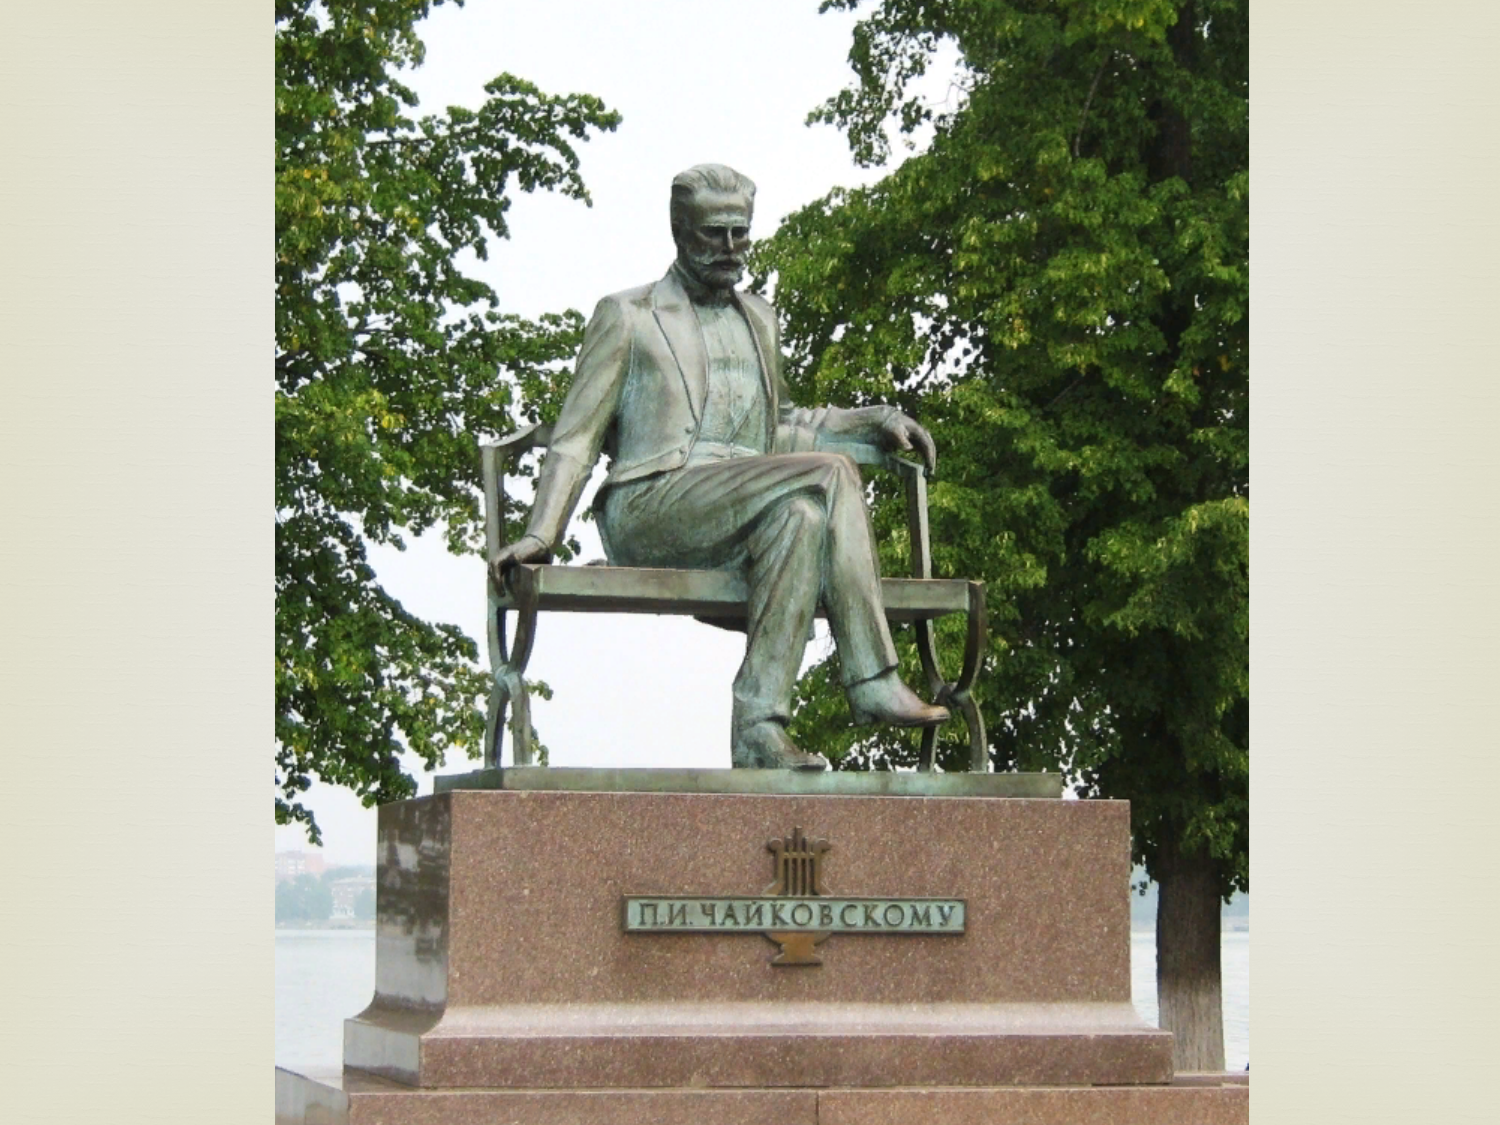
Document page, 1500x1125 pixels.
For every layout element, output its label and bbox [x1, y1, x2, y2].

picture [274, 0, 1250, 1125]
